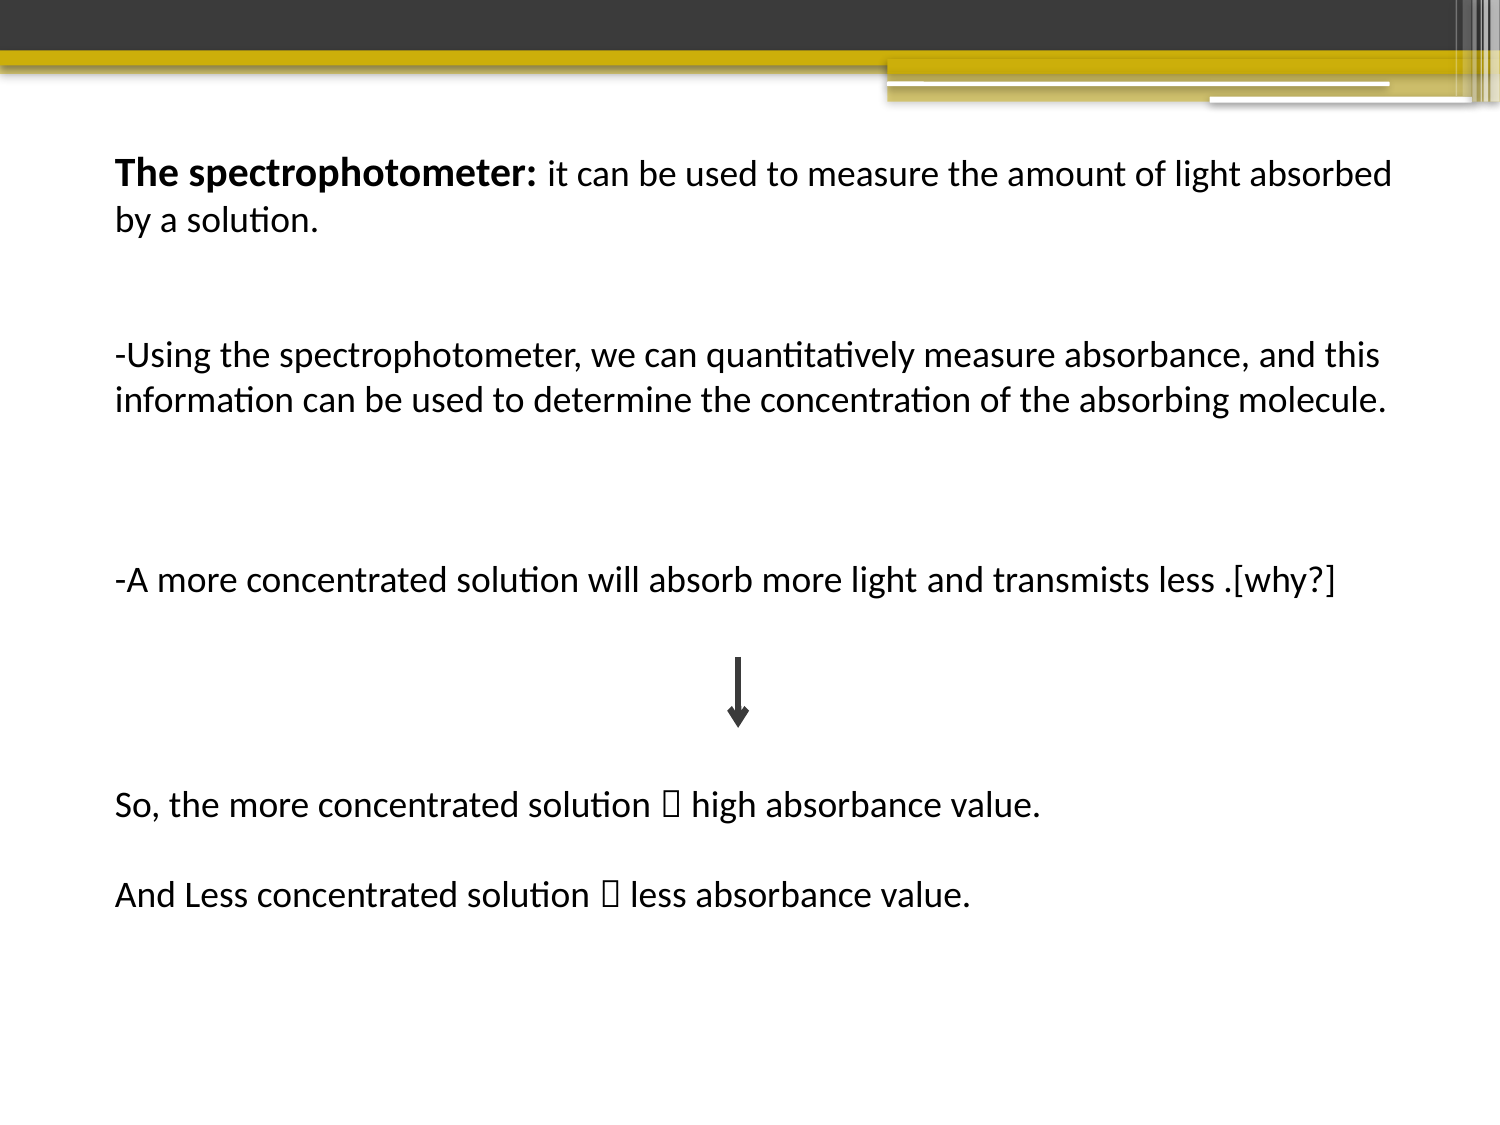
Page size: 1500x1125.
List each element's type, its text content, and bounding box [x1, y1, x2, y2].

text_box The spectrophotometer: it can be used to measure the amount of light absorbed by a solution. -Using the spectrophotometer, we can quantitatively measure absorbance, and this information can be used to determine the concentration of the absorbing molecule. -A more concentrated solution will absorb more light and transmists less .[why?] So, the more concentrated solution  high absorbance value. And Less concentrated solution  less absorbance value. [100, 137, 1436, 1125]
